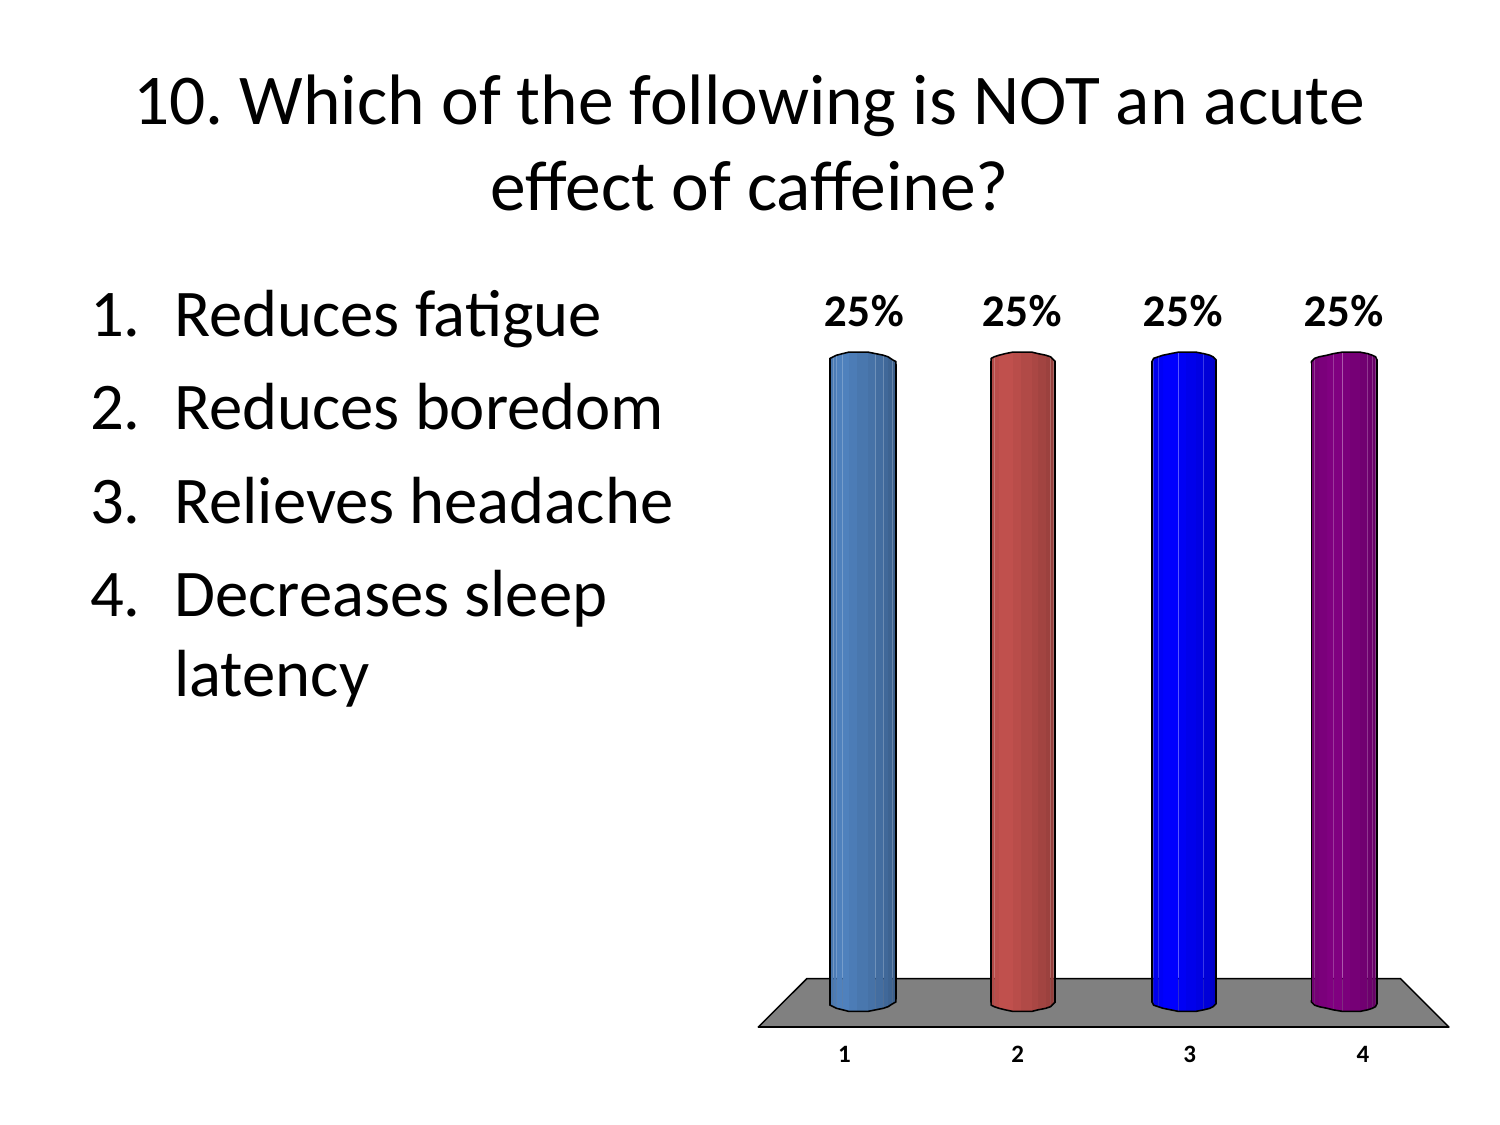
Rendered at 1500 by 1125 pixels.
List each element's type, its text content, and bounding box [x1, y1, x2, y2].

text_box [739, 270, 1490, 1115]
list Reduces fatigue Reduces boredom Relieves headache Decreases sleep latency [75, 262, 750, 1005]
title 10. Which of the following is NOT an acute effect of caffeine? [75, 45, 1425, 233]
